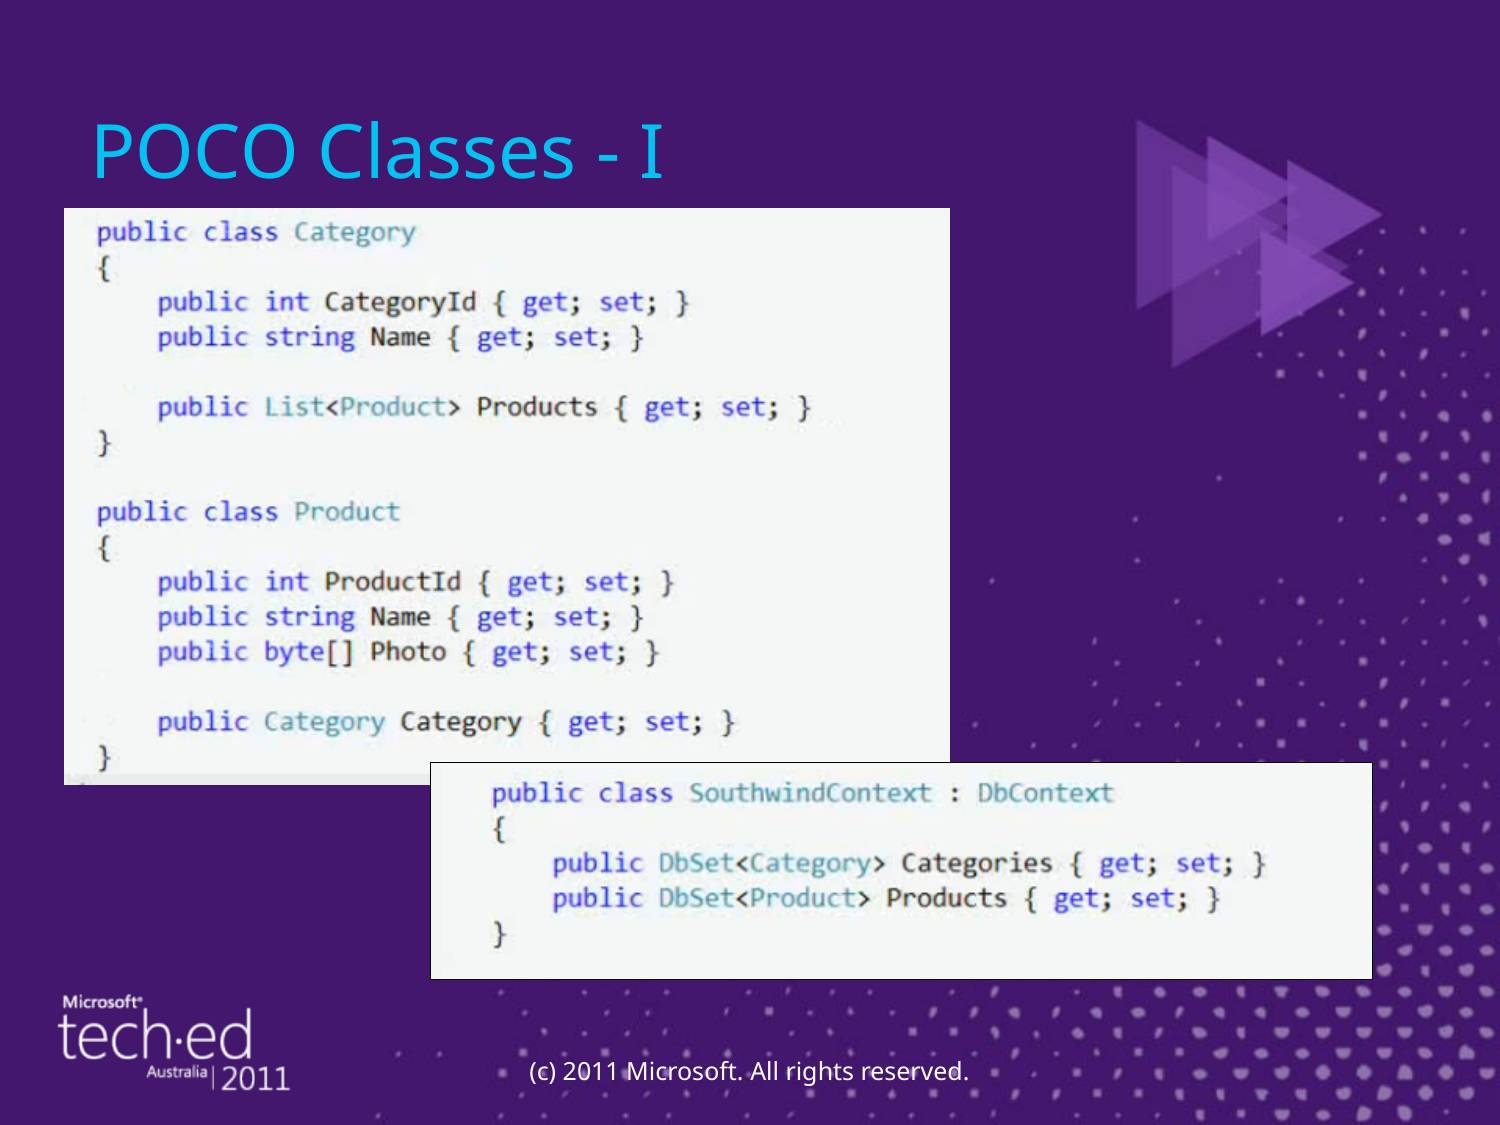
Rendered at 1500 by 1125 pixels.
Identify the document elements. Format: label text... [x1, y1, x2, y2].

title POCO Classes - I [75, 54, 1425, 243]
picture [0, 0, 1500, 1125]
footer (c) 2011 Microsoft. All rights reserved. [512, 1042, 988, 1103]
